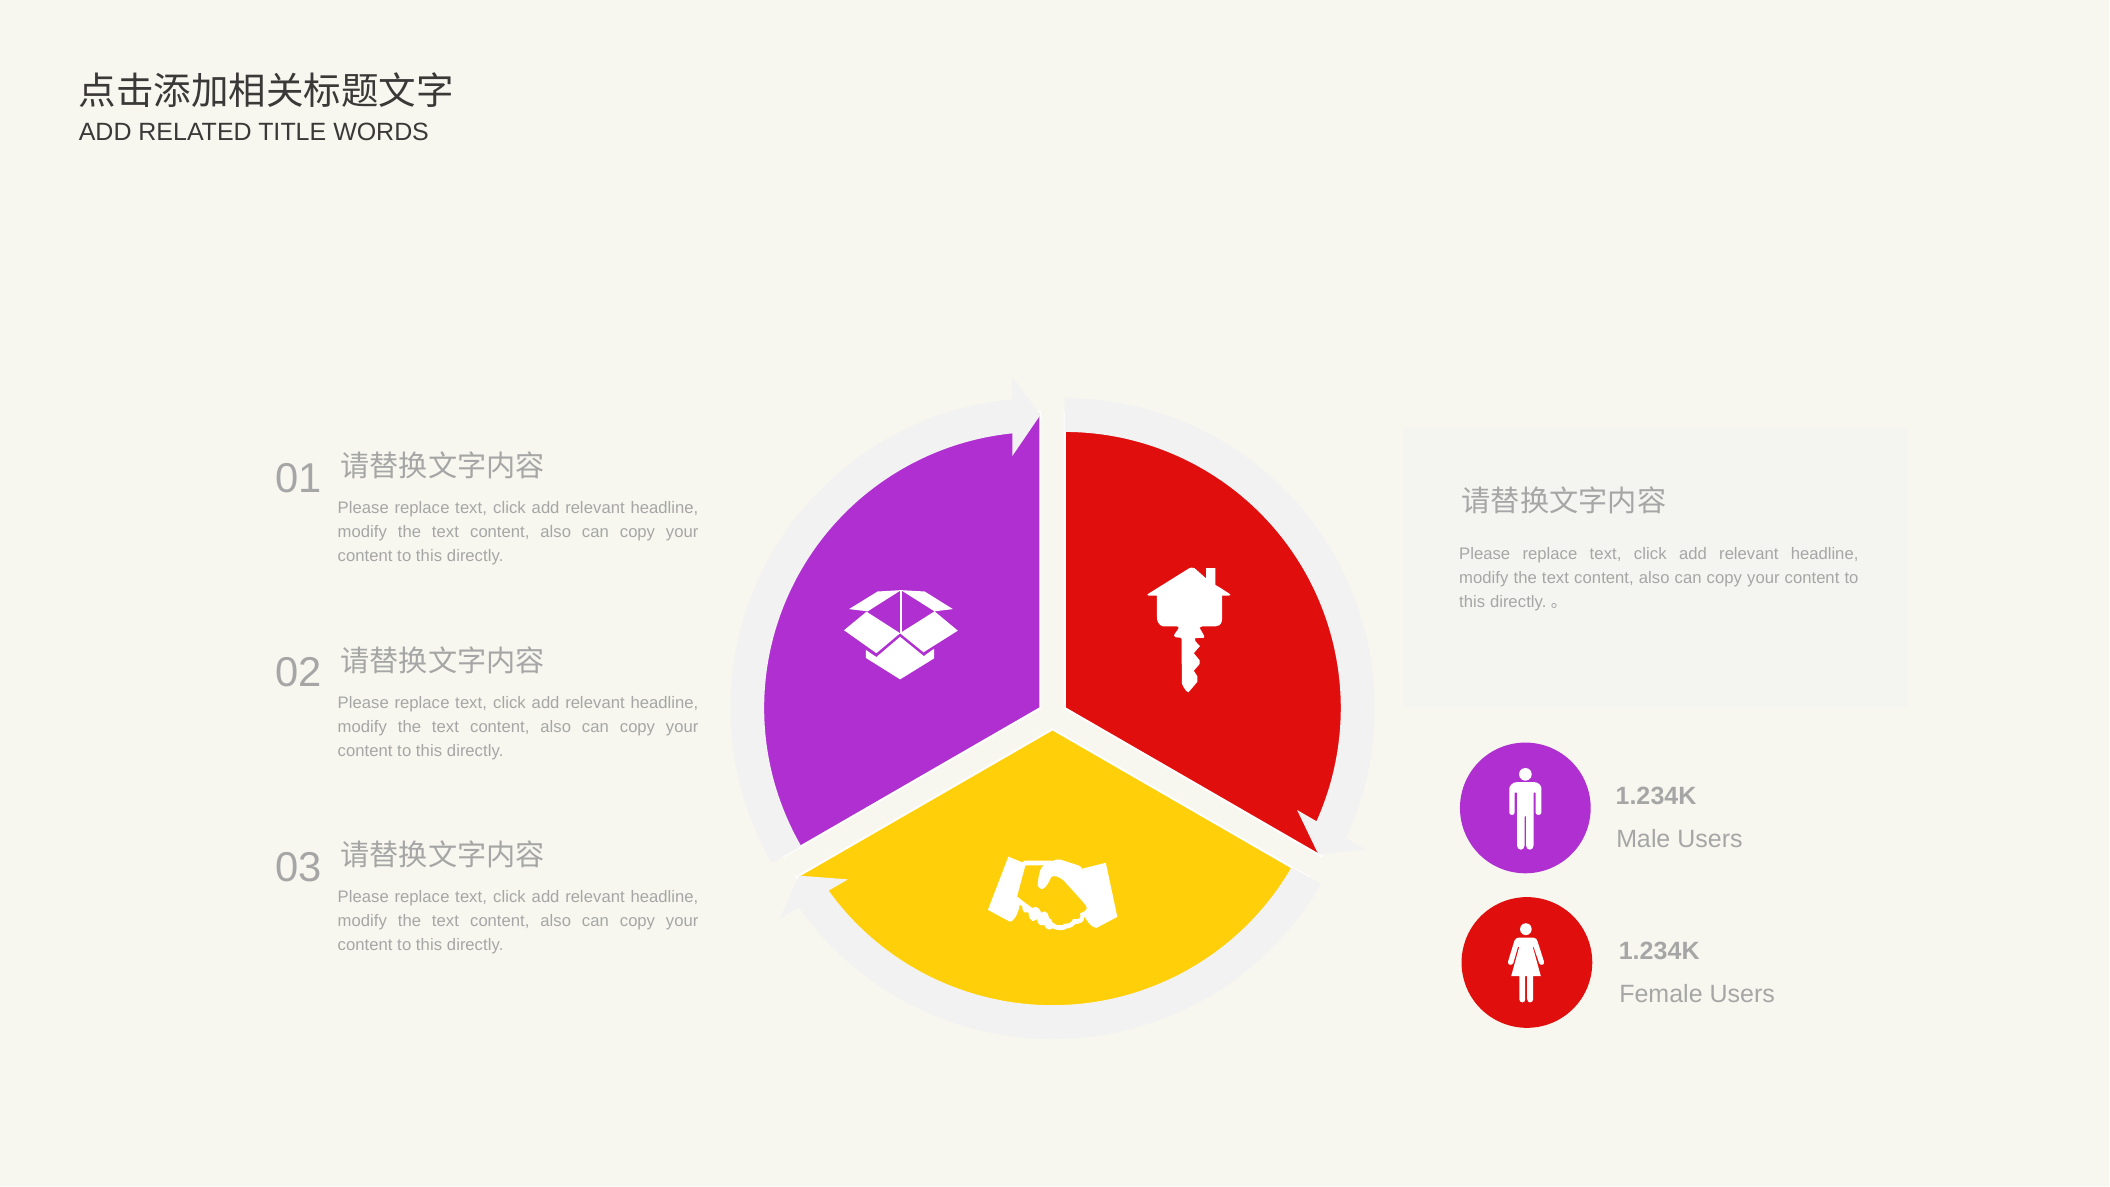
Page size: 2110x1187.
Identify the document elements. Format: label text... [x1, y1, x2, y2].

text_box 1.234K [1603, 920, 1715, 972]
text_box Male Users [1601, 809, 1758, 861]
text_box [322, 627, 707, 766]
text_box 01 [260, 433, 322, 509]
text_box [322, 822, 707, 961]
text_box 点击添加相关标题文字 [62, 59, 470, 121]
text_box Female Users [1604, 963, 1791, 1015]
text_box 1.234K [1600, 766, 1712, 817]
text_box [707, 375, 1398, 1062]
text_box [1459, 742, 1591, 874]
text_box ADD RELATED TITLE WORDS [62, 107, 446, 154]
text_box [1402, 427, 1907, 707]
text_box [322, 433, 707, 572]
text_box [1461, 897, 1593, 1028]
text_box 02 [260, 627, 322, 703]
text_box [844, 590, 958, 680]
text_box 03 [260, 822, 322, 897]
